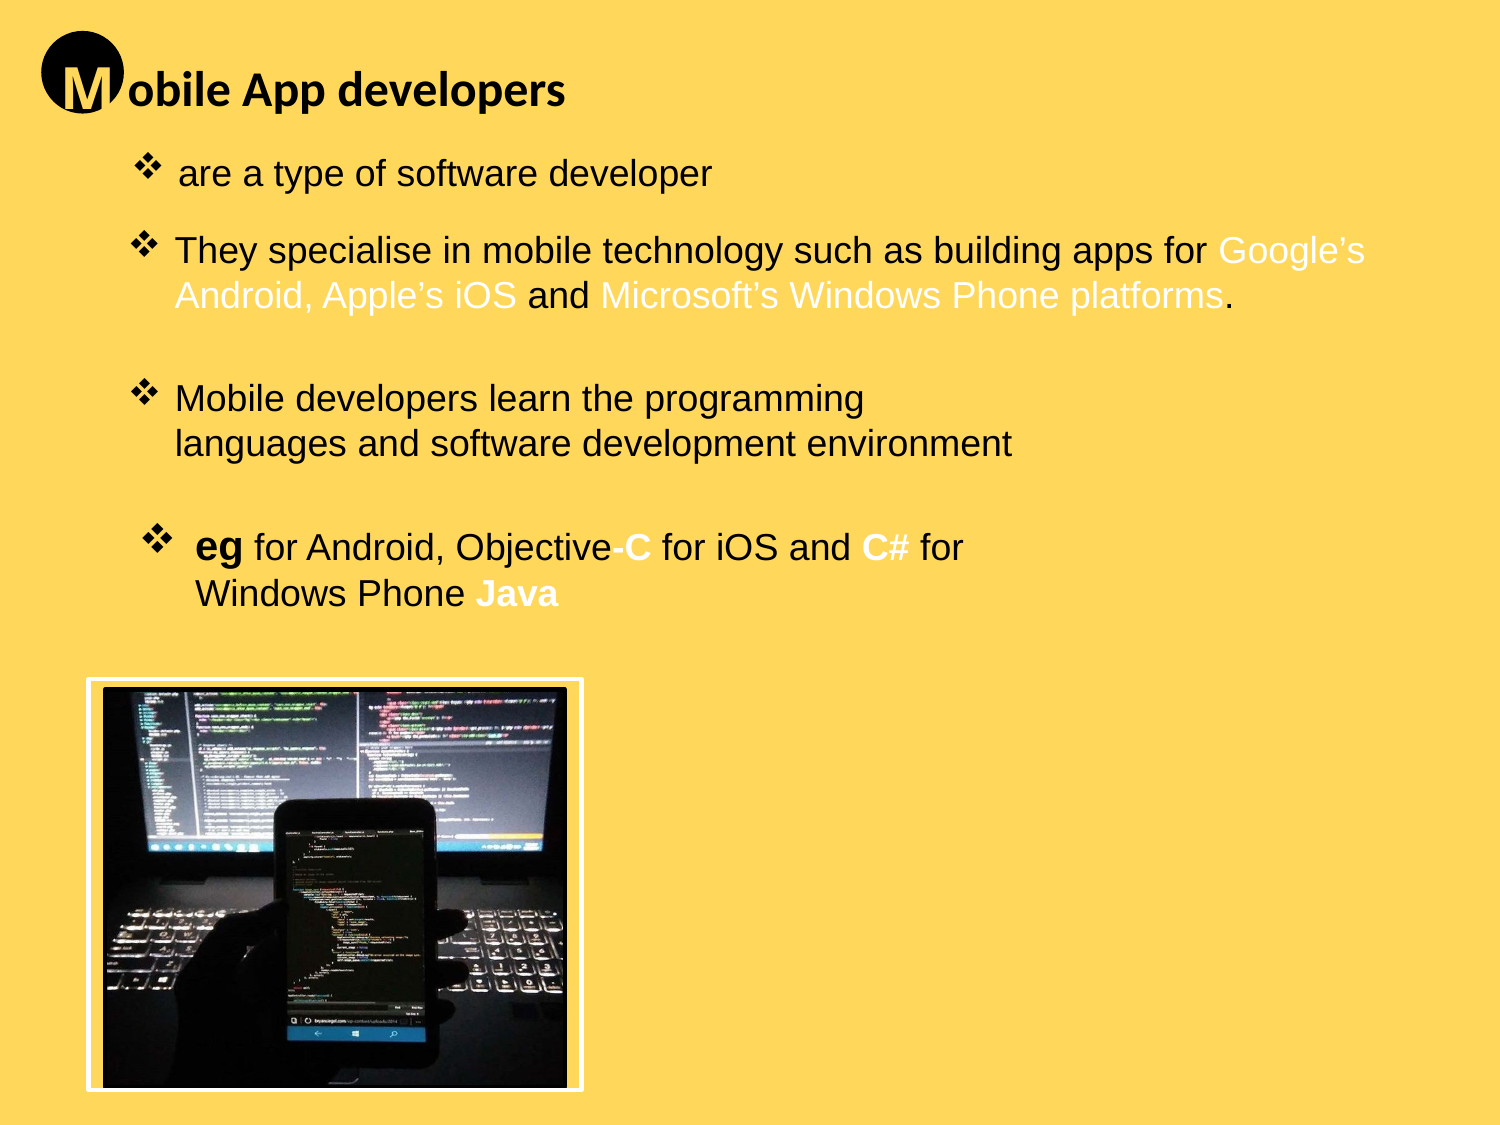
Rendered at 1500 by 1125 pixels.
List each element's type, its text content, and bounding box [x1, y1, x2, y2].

text_box [50, 28, 115, 43]
text_box are a type of software developer [116, 141, 728, 201]
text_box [88, 678, 582, 1090]
text_box [39, 50, 45, 95]
text_box They specialise in mobile technology such as building apps for Google’s Android, Apple’s iOS and Microsoft’s Windows Phone platforms. [113, 218, 1435, 324]
text_box obile App developers [113, 48, 682, 124]
text_box Mobile developers learn the programming languages and software development environment [113, 366, 1044, 472]
text_box M [45, 43, 181, 129]
text_box eg for Android, Objective-C for iOS and C# for Windows Phone Java [123, 511, 1069, 622]
